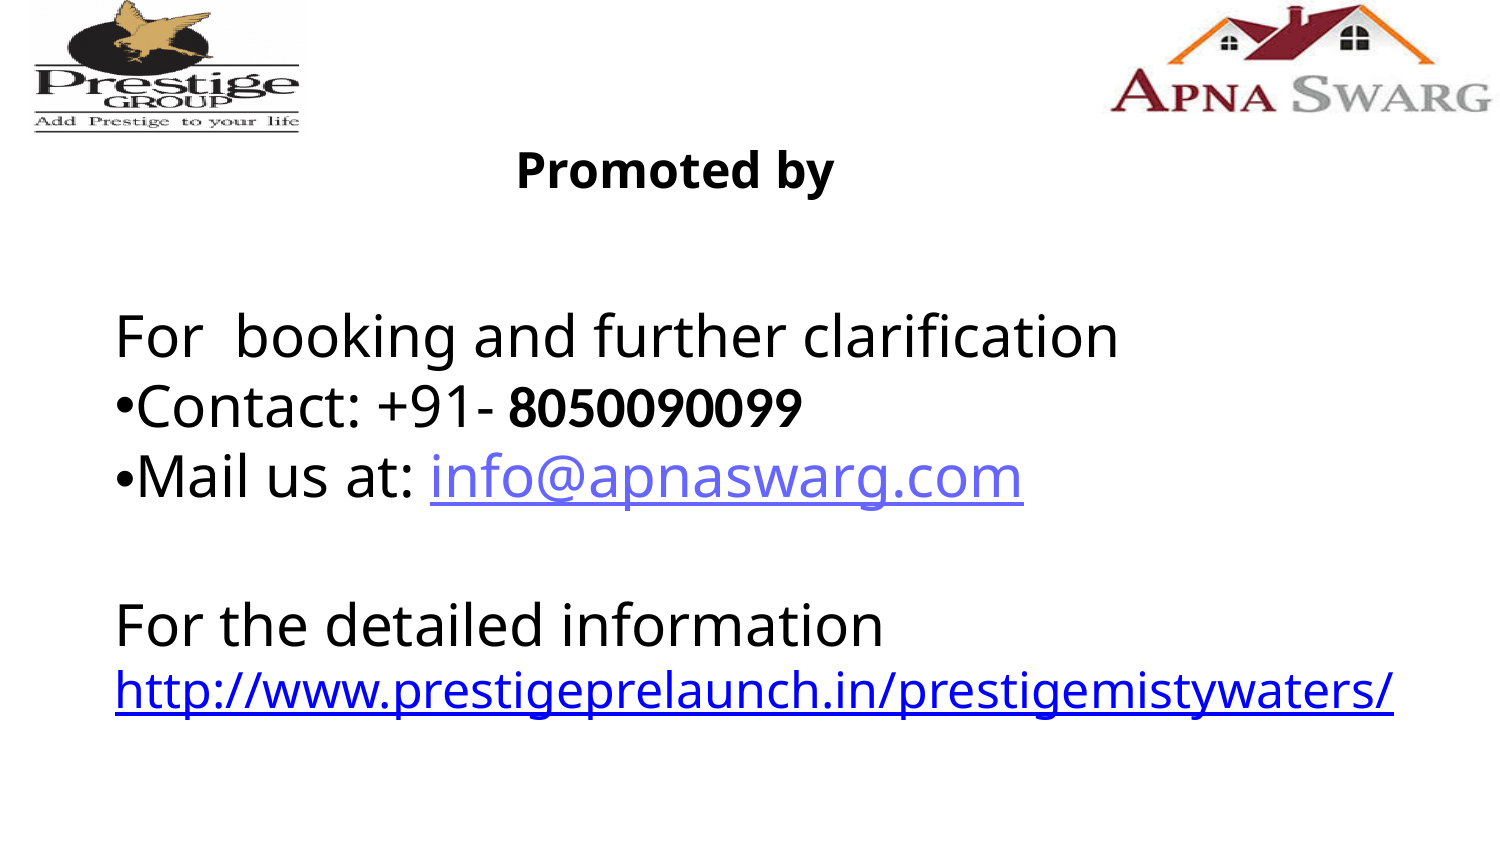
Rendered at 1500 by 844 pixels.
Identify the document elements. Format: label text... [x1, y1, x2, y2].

text_box For booking and further clarification Contact: +91- 8050090099 Mail us at: info@apnaswarg.com For the detailed information http://www.prestigeprelaunch.in/prestigemistywaters/ [99, 221, 1413, 734]
picture [1102, 0, 1500, 118]
picture [0, 0, 338, 135]
title Promoted by [362, 103, 988, 221]
